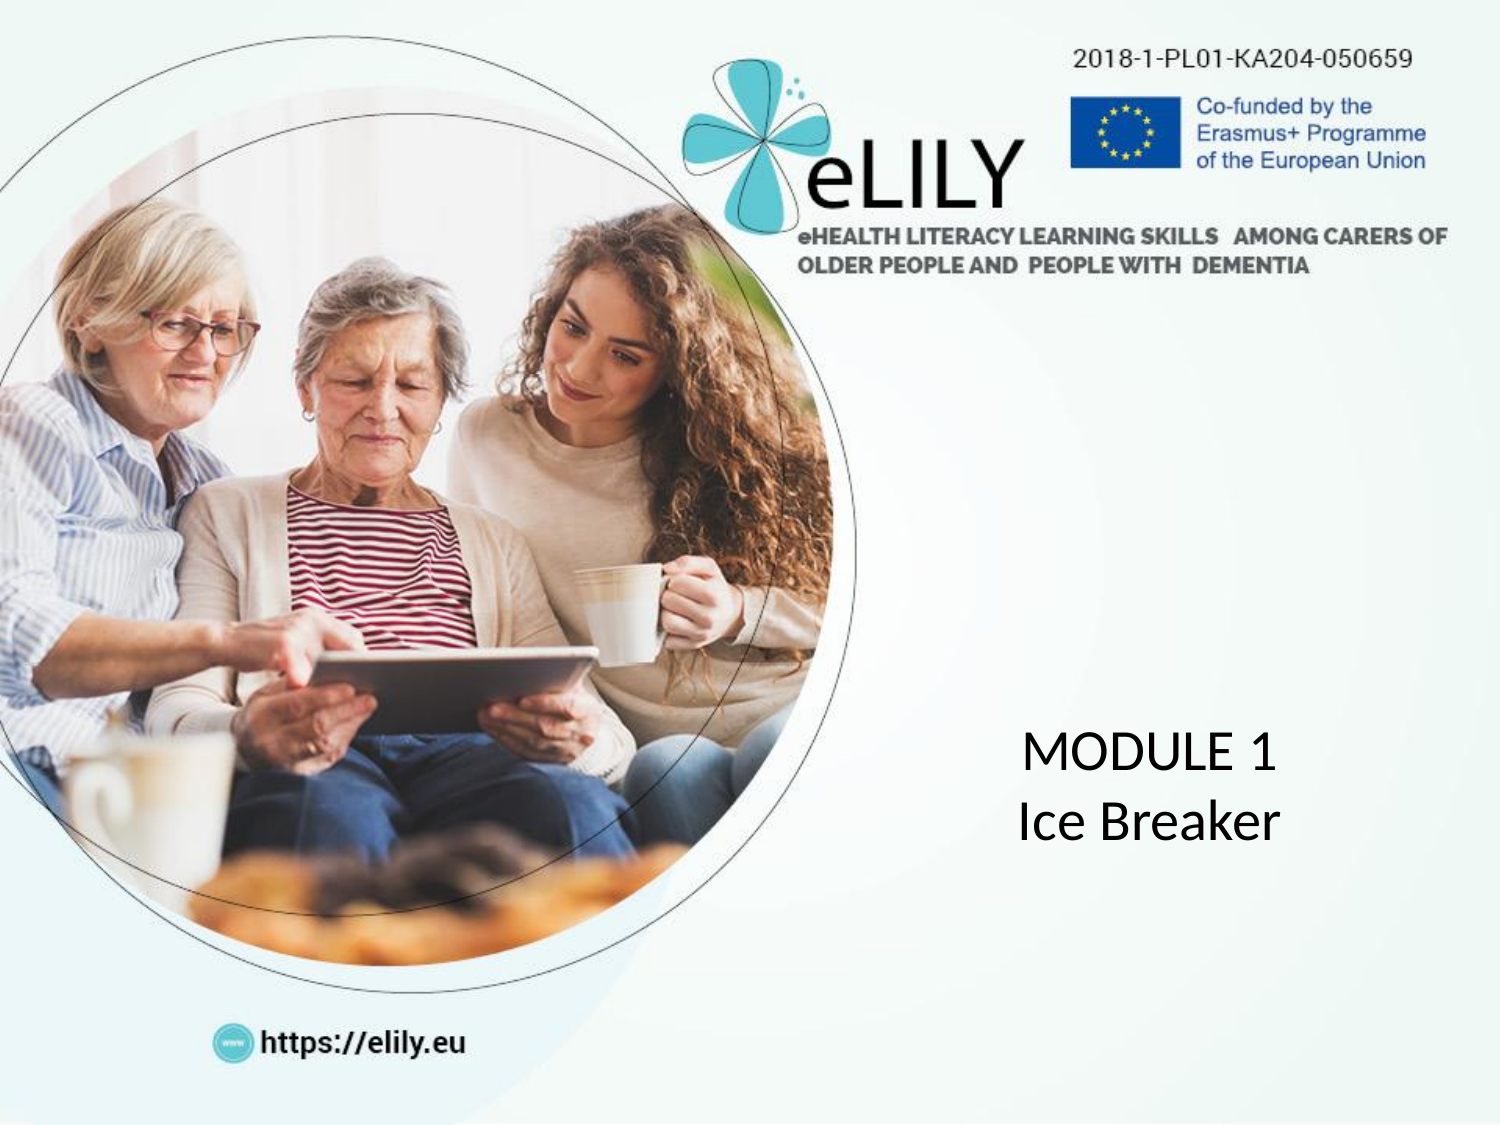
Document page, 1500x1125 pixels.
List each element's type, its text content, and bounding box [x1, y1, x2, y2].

picture [0, 0, 1500, 1125]
text_box MODULE 1 Ice Breaker [996, 704, 1303, 860]
